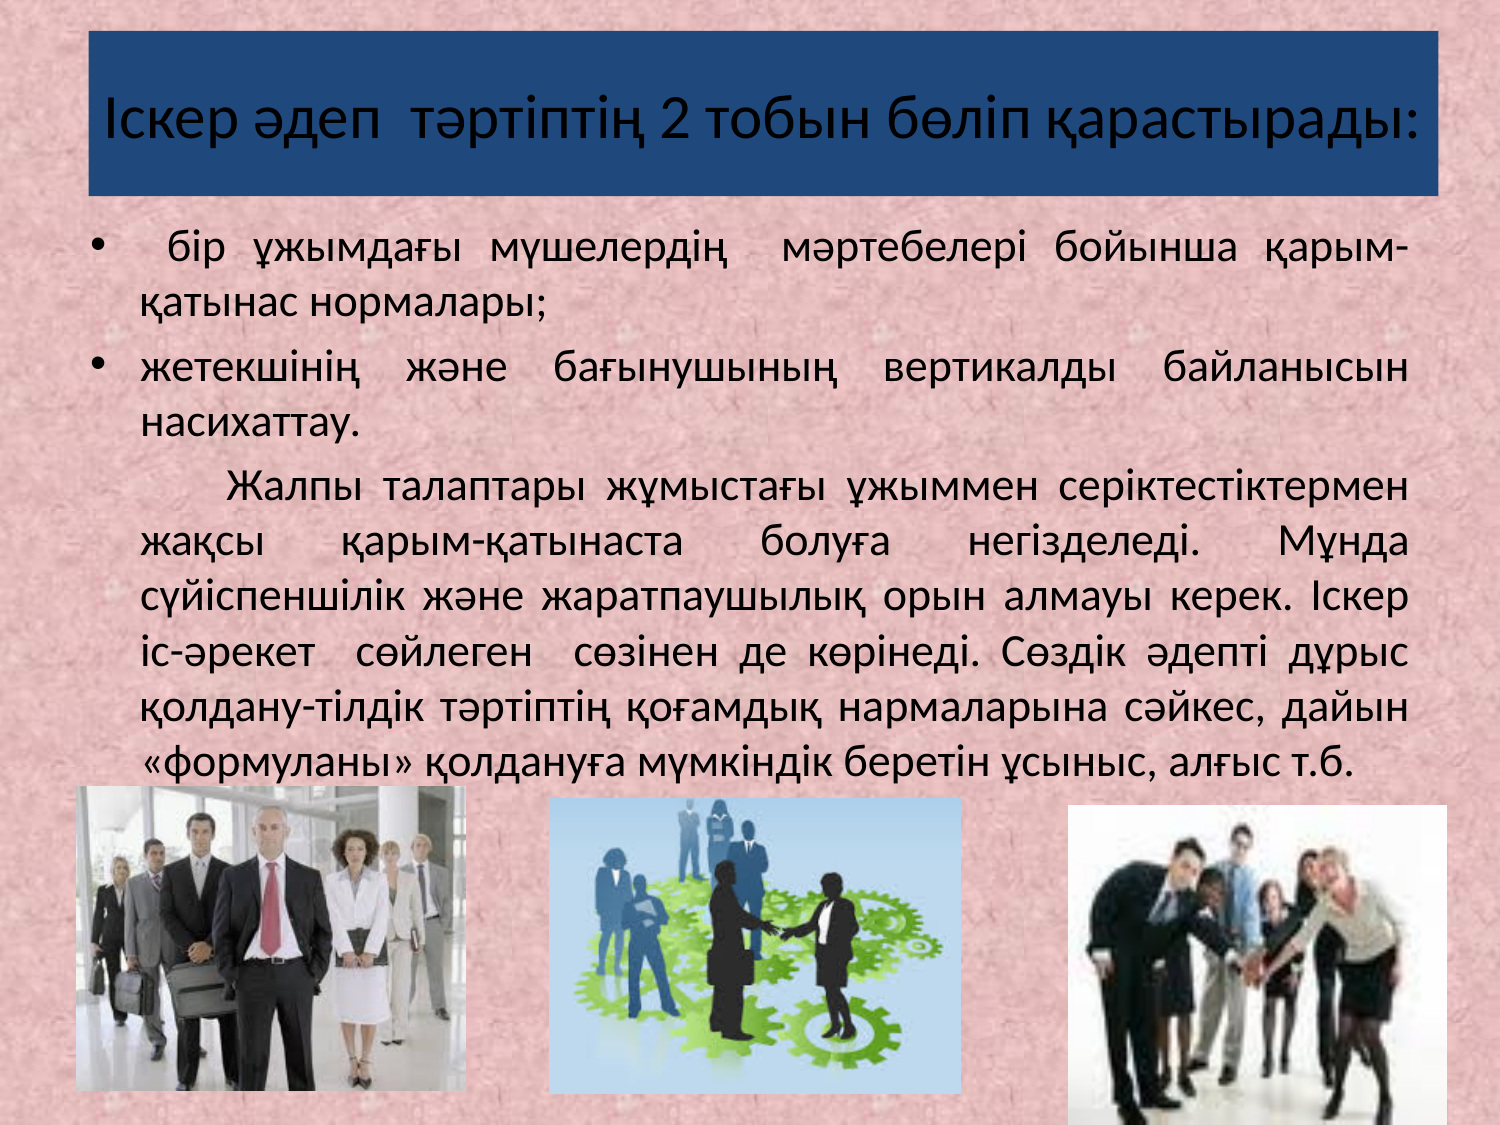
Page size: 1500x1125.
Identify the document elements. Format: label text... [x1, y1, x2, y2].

picture [0, 0, 1500, 1125]
list бiр ұжымдағы мүшелердiң мәртебелерi бойынша қарым-қатынас нормалары; жетекшiнiң және бағынушының вертикалды байланысын насихаттау. Жалпы талаптары жұмыстағы ұжыммен серiктестiктермен жақсы қарым-қатынаста болуға негiзделедi. Мұнда сүйiспеншiлiк және жаратпаушылық орын алмауы керек. Iскер iс-әрекет сөйлеген сөзiнен де көрiнедi. Сөздiк әдептi дұрыс қолдану-тiлдiк тәртiптiң қоғамдық нармаларына сәйкес, дайын «формуланы» қолдануға мүмкiндiк беретiн ұсыныс, алғыс т.б. [75, 208, 1425, 835]
title Iскер әдеп тәртiптiң 2 тобын бөлiп қарастырады: [88, 30, 1439, 197]
